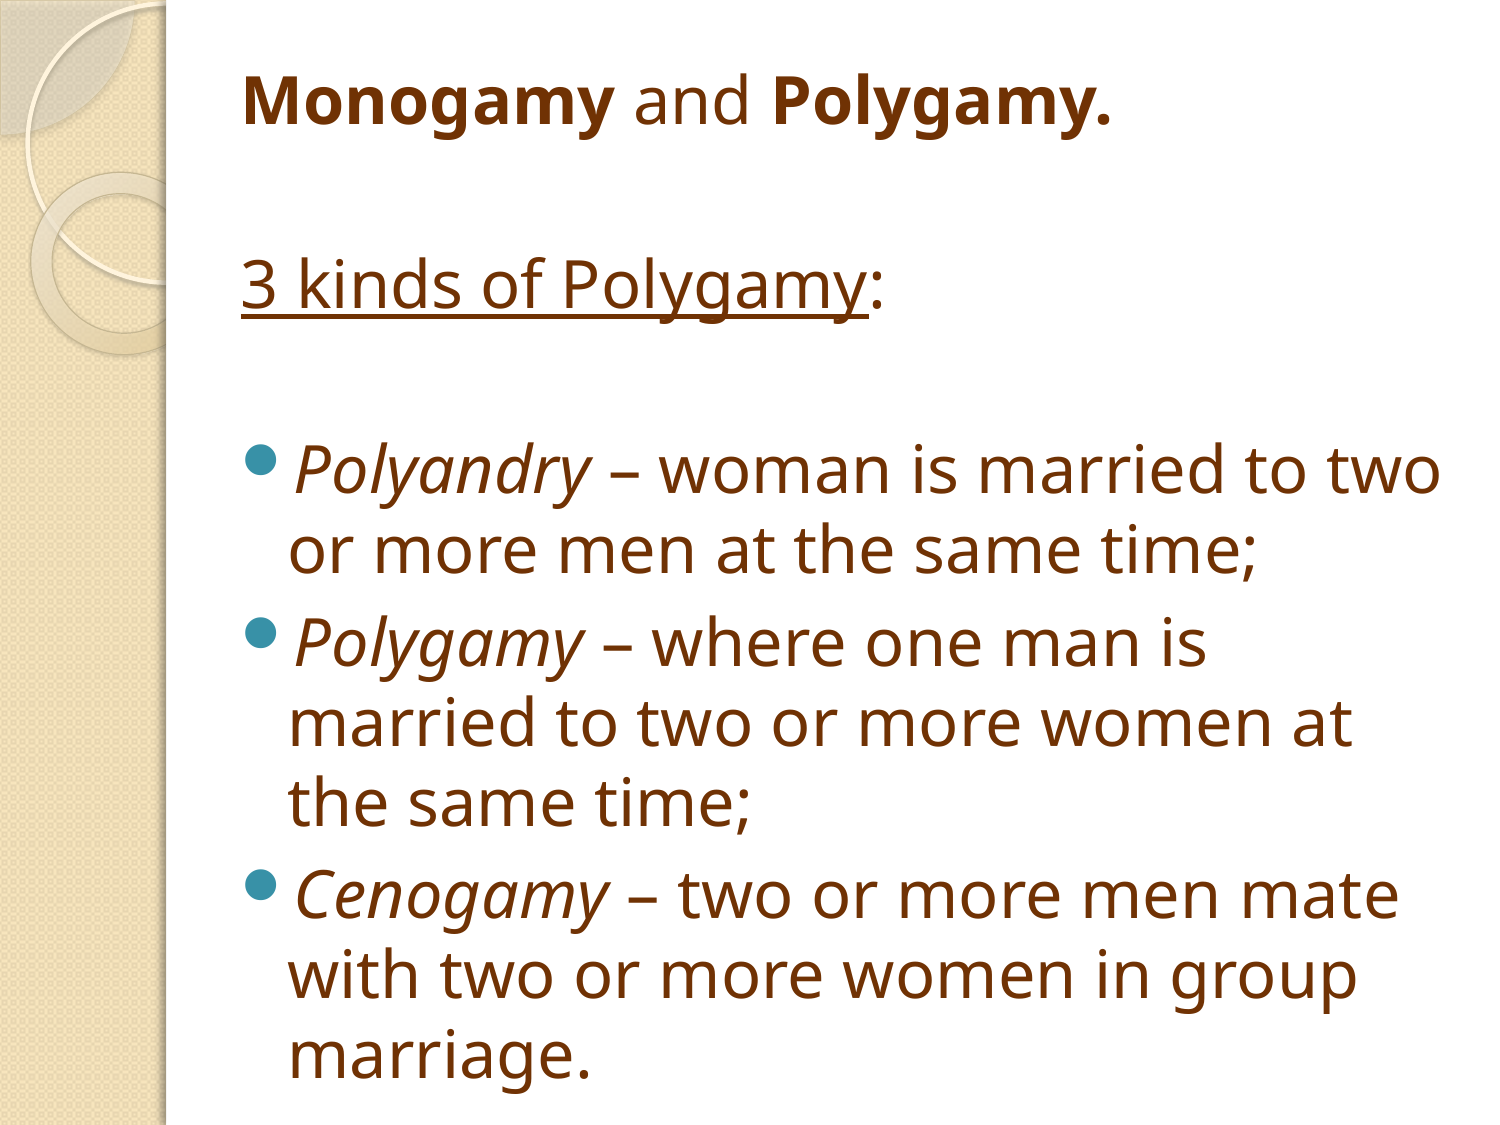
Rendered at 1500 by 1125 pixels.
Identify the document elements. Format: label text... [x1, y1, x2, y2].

list Monogamy and Polygamy. 3 kinds of Polygamy: Polyandry – woman is married to two or more men at the same time; Polygamy – where one man is married to two or more women at the same time; Cenogamy – two or more men mate with two or more women in group marriage. [212, 50, 1463, 1088]
